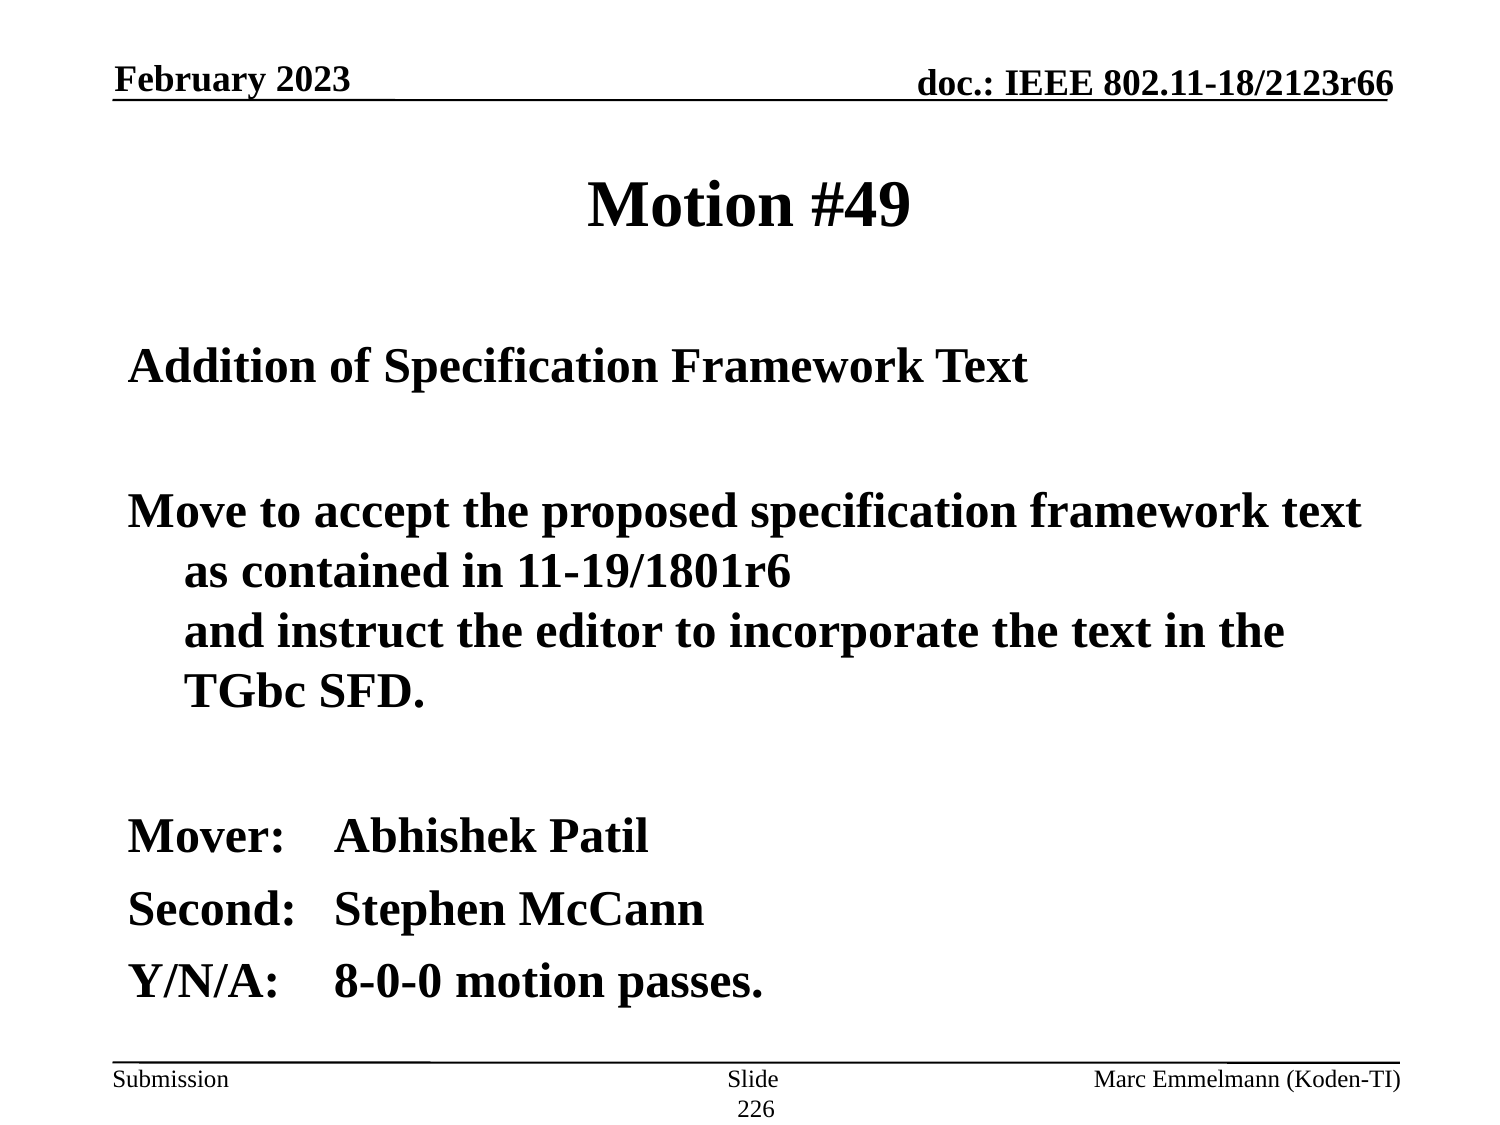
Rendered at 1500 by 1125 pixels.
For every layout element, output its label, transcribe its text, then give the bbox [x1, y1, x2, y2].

title Motion #49 [112, 112, 1388, 288]
footer Marc Emmelmann (Koden-TI) [878, 1061, 1402, 1093]
list Addition of Specification Framework Text Move to accept the proposed specification framework text as contained in 11-19/1801r6 and instruct the editor to incorporate the text in the TGbc SFD. Mover: Abhishek Patil Second: Stephen McCann Y/N/A: 8-0-0 motion passes. [112, 324, 1388, 1000]
slide_number Slide 226 [712, 1061, 800, 1123]
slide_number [114, 54, 423, 100]
